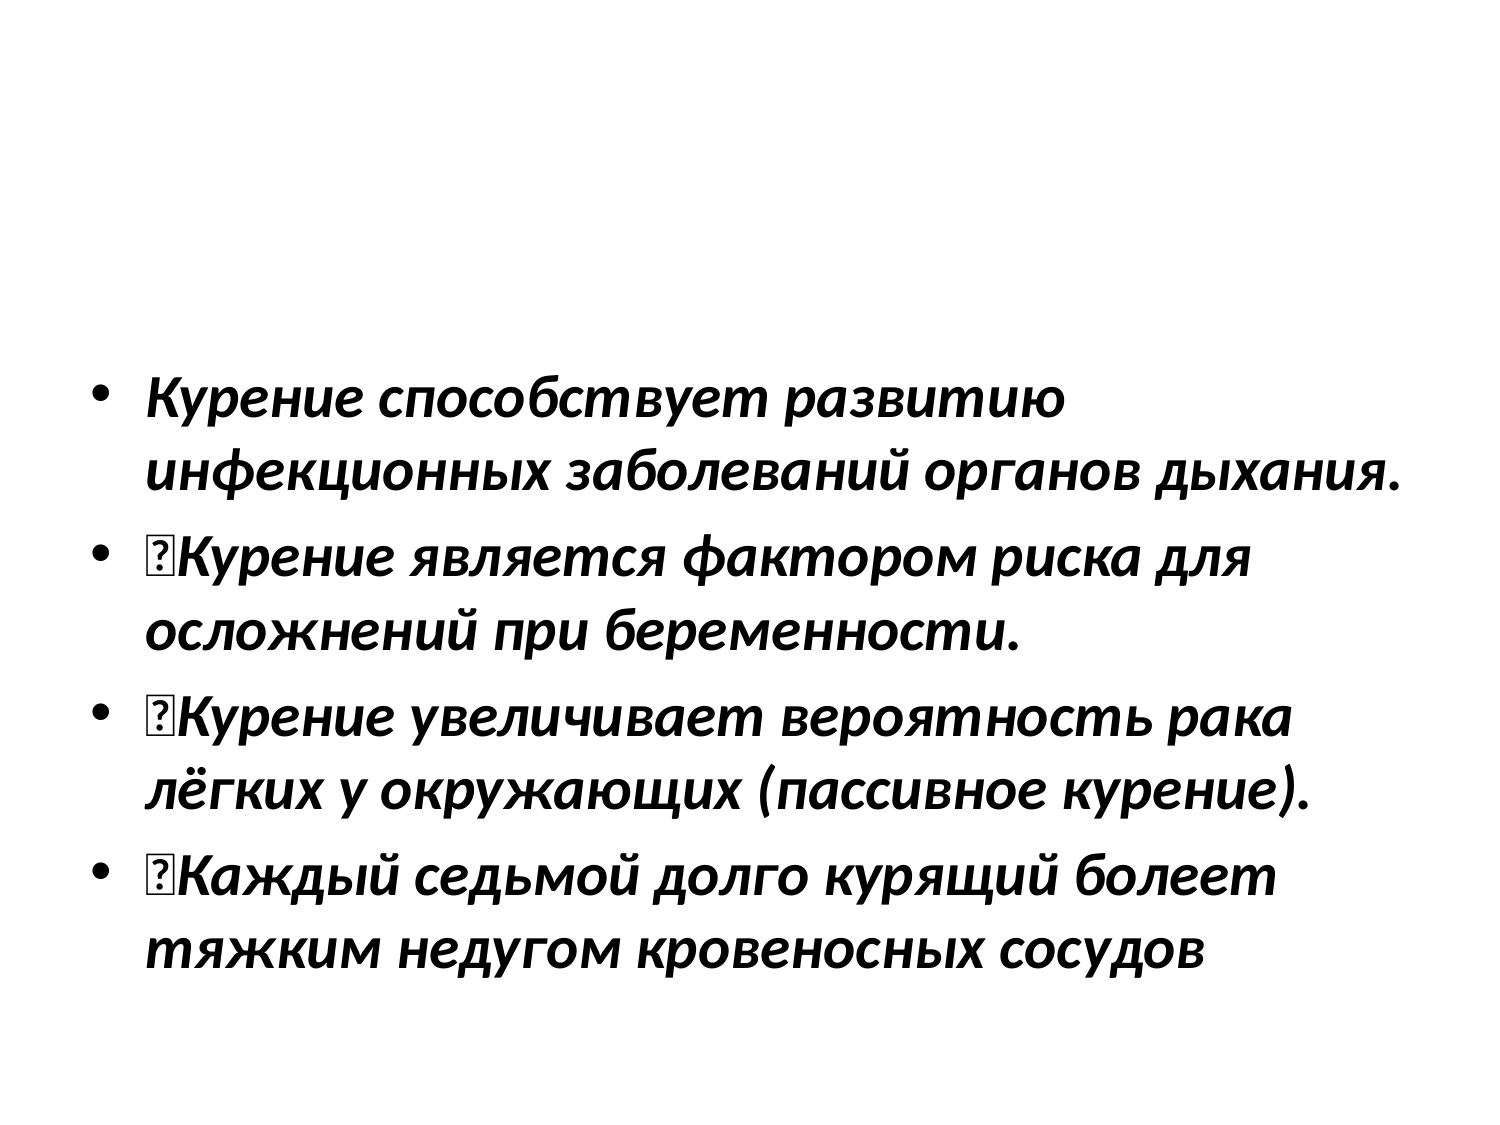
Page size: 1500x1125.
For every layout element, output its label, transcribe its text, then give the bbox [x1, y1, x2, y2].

list Курение способствует развитию инфекционных заболеваний органов дыхания. Курение является фактором риска для осложнений при беременности. Курение увеличивает вероятность рака лёгких у окружающих (пассивное курение). Каждый седьмой долго курящий болеет тяжким недугом кровеносных сосудов [75, 262, 1425, 1005]
